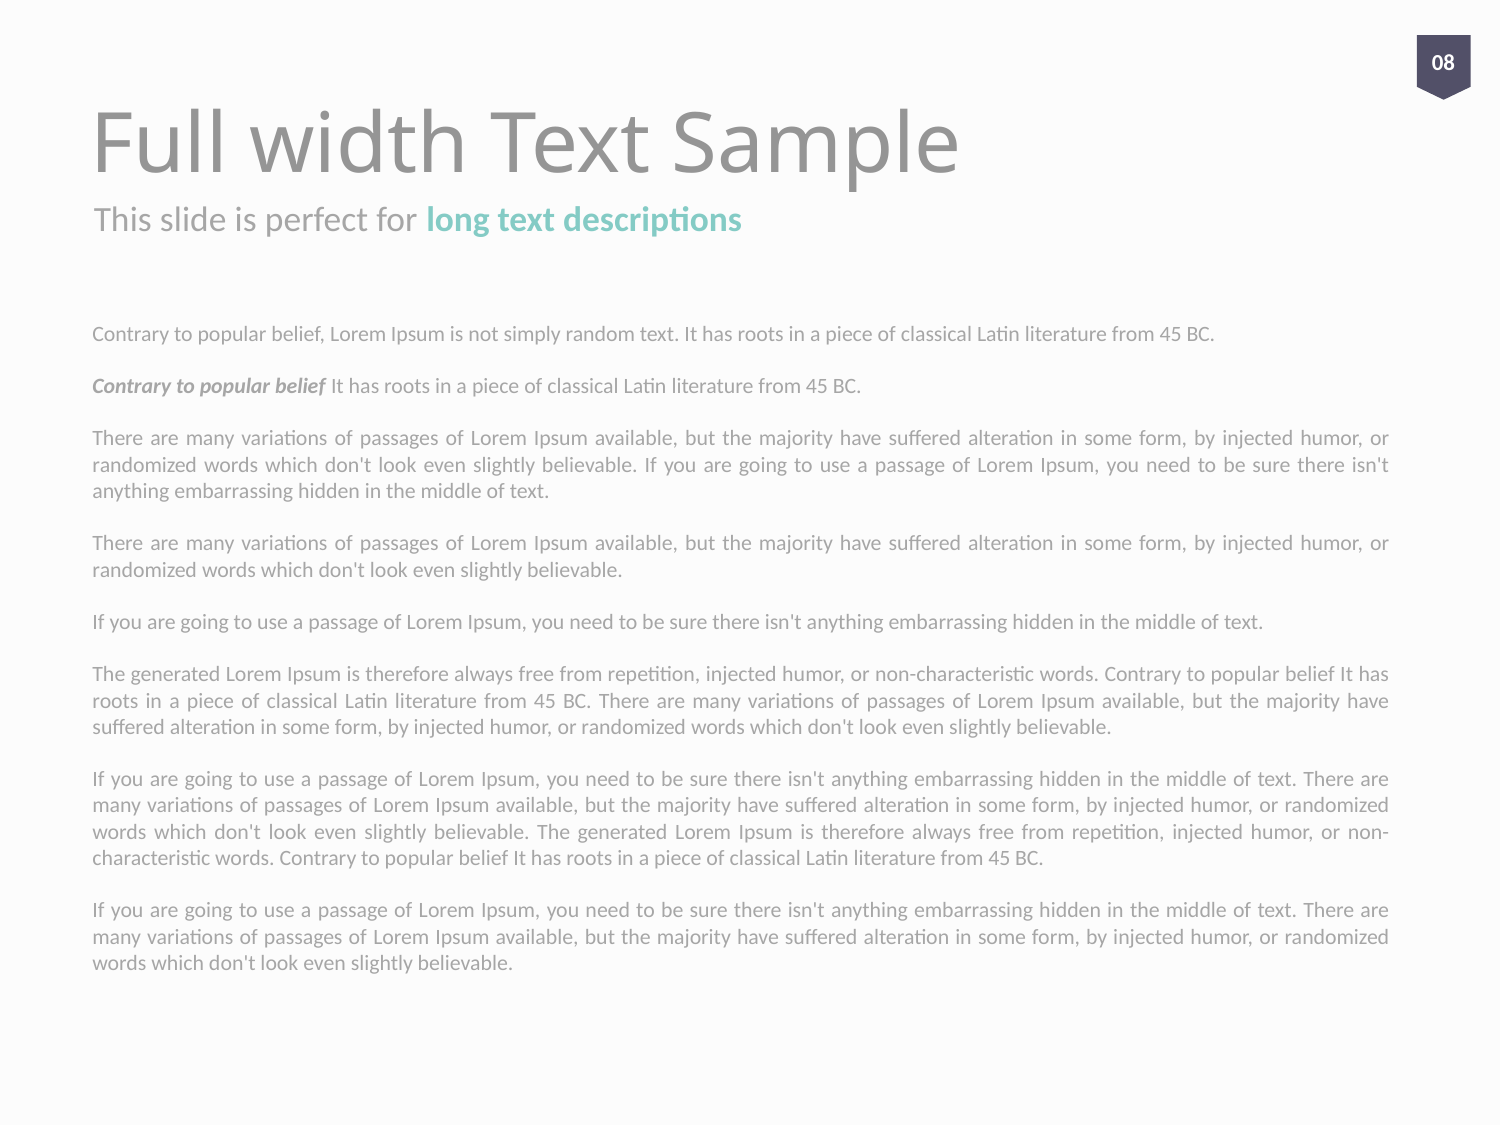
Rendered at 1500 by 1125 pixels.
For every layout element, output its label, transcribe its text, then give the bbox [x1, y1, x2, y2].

text_box This slide is perfect for long text descriptions [78, 177, 1429, 257]
text_box Contrary to popular belief, Lorem Ipsum is not simply random text. It has roots in a piece of classical Latin literature from 45 BC. Contrary to popular belief It has roots in a piece of classical Latin literature from 45 BC. There are many variations of passages of Lorem Ipsum available, but the majority have suffered alteration in some form, by injected humor, or randomized words which don't look even slightly believable. If you are going to use a passage of Lorem Ipsum, you need to be sure there isn't anything embarrassing hidden in the middle of text. There are many variations of passages of Lorem Ipsum available, but the majority have suffered alteration in some form, by injected humor, or randomized words which don't look even slightly believable. If you are going to use a passage of Lorem Ipsum, you need to be sure there isn't anything embarrassing hidden in the middle of text. The generated Lorem Ipsum is therefore always free from repetition, injected humor, or non-characteristic words. Contrary to popular belief It has roots in a piece of classical Latin literature from 45 BC. There are many variations of passages of Lorem Ipsum available, but the majority have suffered alteration in some form, by injected humor, or randomized words which don't look even slightly believable. If you are going to use a passage of Lorem Ipsum, you need to be sure there isn't anything embarrassing hidden in the middle of text. There are many variations of passages of Lorem Ipsum available, but the majority have suffered alteration in some form, by injected humor, or randomized words which don't look even slightly believable. The generated Lorem Ipsum is therefore always free from repetition, injected humor, or non-characteristic words. Contrary to popular belief It has roots in a piece of classical Latin literature from 45 BC. If you are going to use a passage of Lorem Ipsum, you need to be sure there isn't anything embarrassing hidden in the middle of text. There are many variations of passages of Lorem Ipsum available, but the majority have suffered alteration in some form, by injected humor, or randomized words which don't look even slightly believable. [77, 311, 1415, 1007]
title Full width Text Sample [75, 45, 1425, 233]
text_box 08 [1414, 33, 1473, 102]
